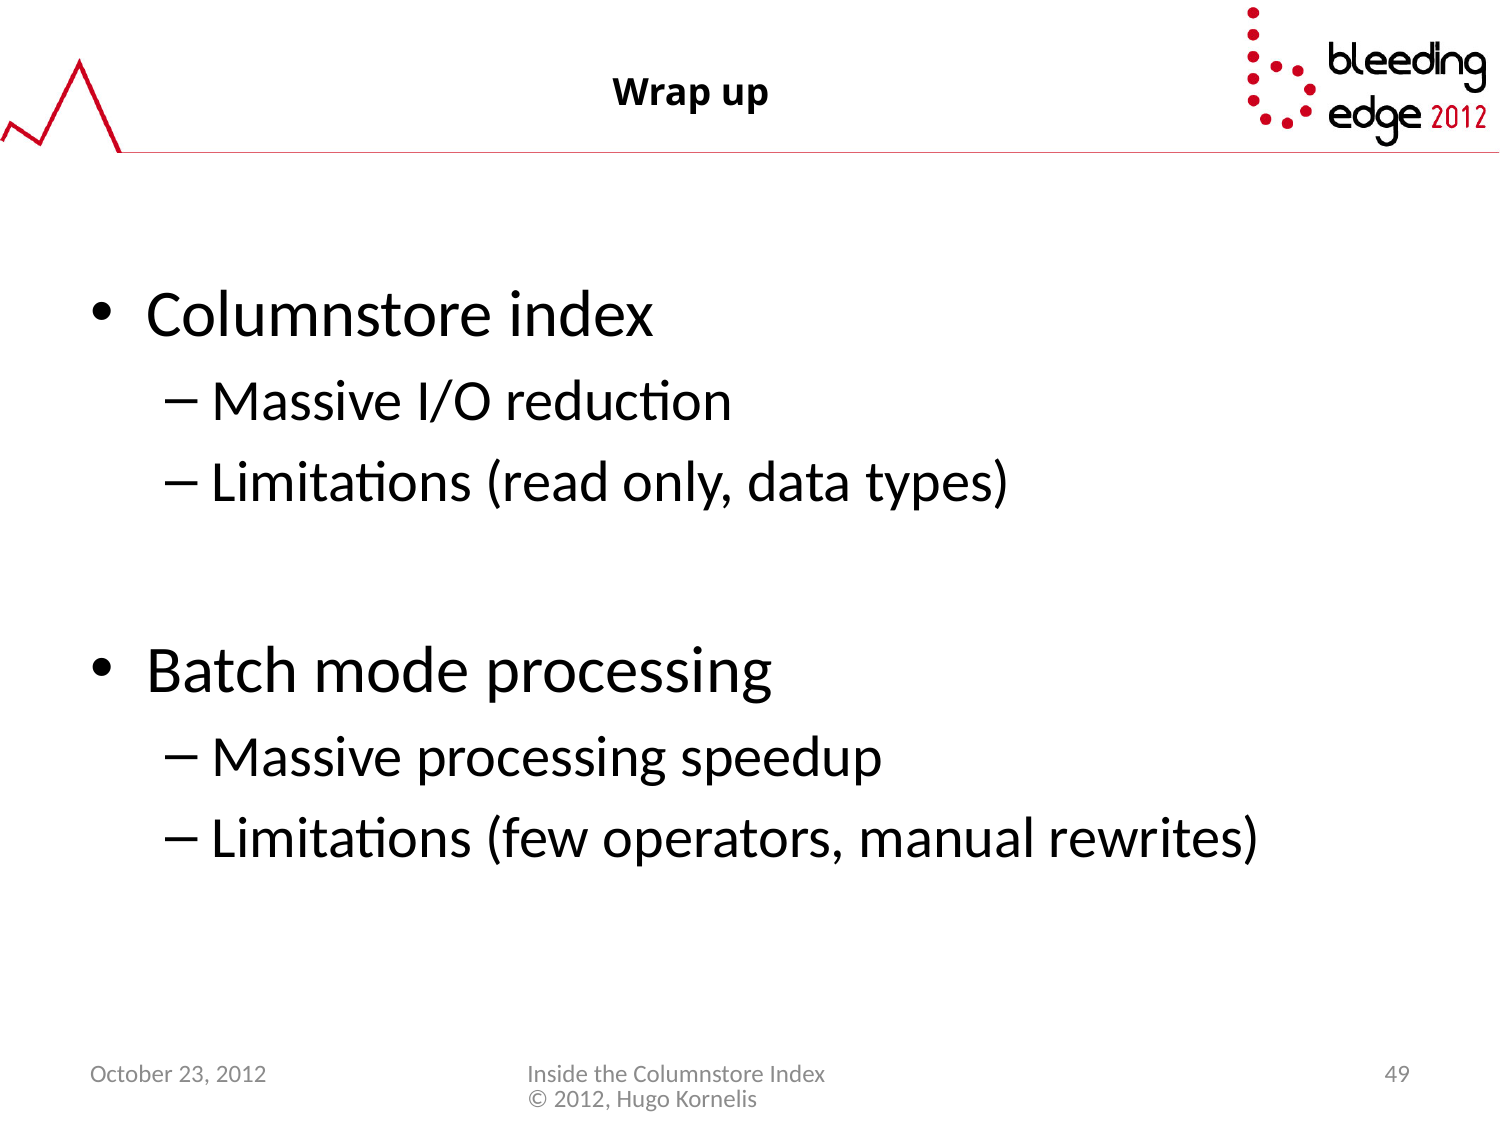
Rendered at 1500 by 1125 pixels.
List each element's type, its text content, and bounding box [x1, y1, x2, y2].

list Columnstore index Massive I/O reduction Limitations (read only, data types) Batch mode processing Massive processing speedup Limitations (few operators, manual rewrites) [75, 262, 1425, 1005]
title Wrap up [162, 60, 1220, 122]
picture [0, 1, 1500, 153]
slide_number 49 [1074, 1042, 1425, 1103]
footer Inside the Columnstore Index © 2012, Hugo Kornelis [512, 1042, 988, 1103]
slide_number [75, 1042, 425, 1103]
